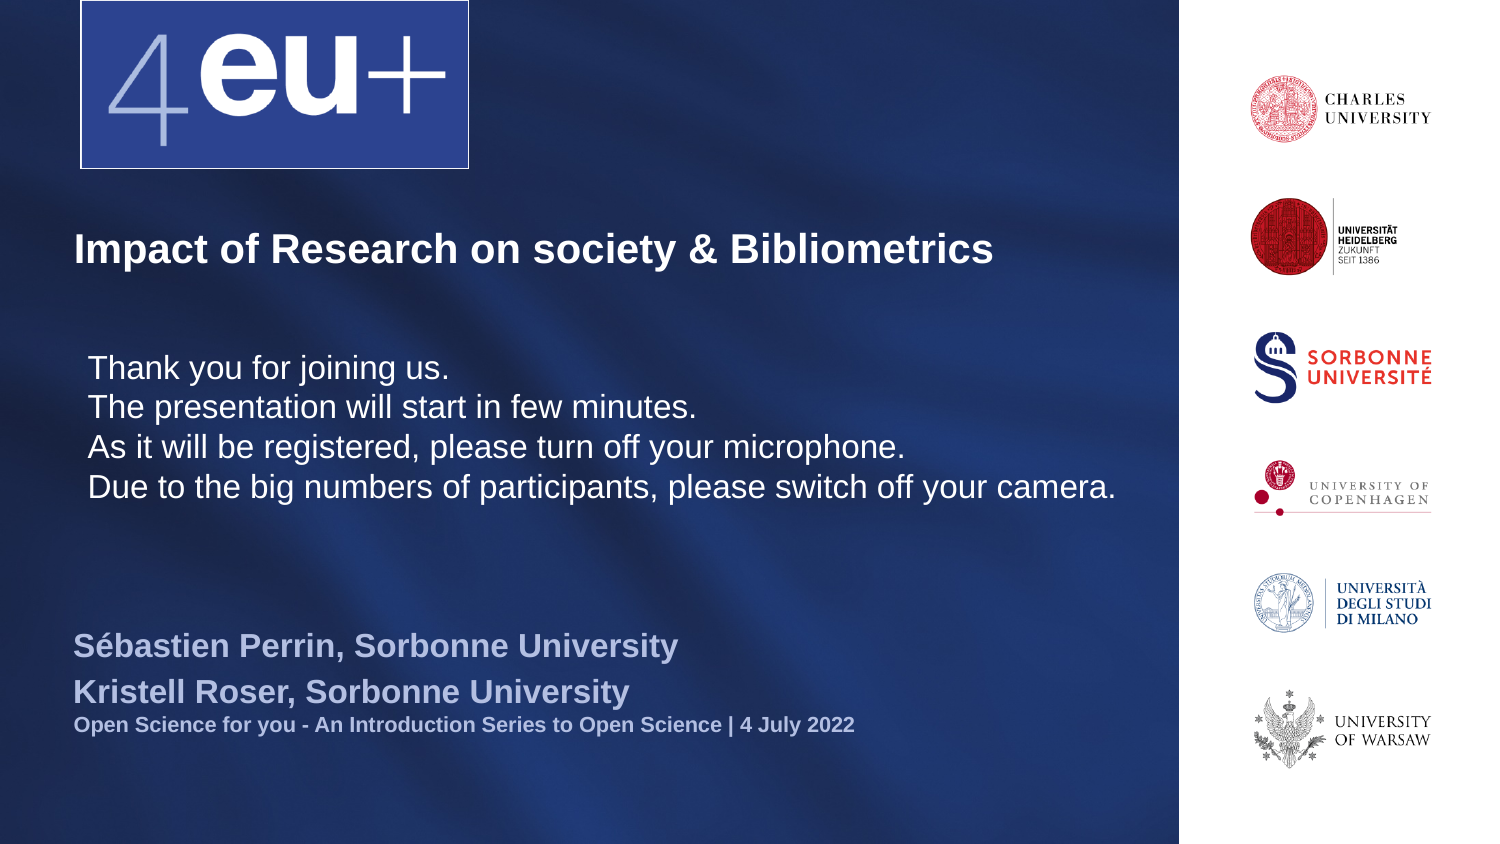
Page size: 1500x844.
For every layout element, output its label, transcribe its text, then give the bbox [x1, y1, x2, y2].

text_box Thank you for joining us. The presentation will start in few minutes. As it will be registered, please turn off your microphone. Due to the big numbers of participants, please switch off your camera. [72, 338, 1143, 513]
title Impact of Research on society & Bibliometrics [58, 168, 1122, 375]
picture [0, 0, 1500, 844]
subtitle Sébastien Perrin, Sorbonne University Kristell Roser, Sorbonne University [58, 611, 1121, 703]
footer Open Science for you - An Introduction Series to Open Science | 4 July 2022 [58, 703, 1121, 811]
